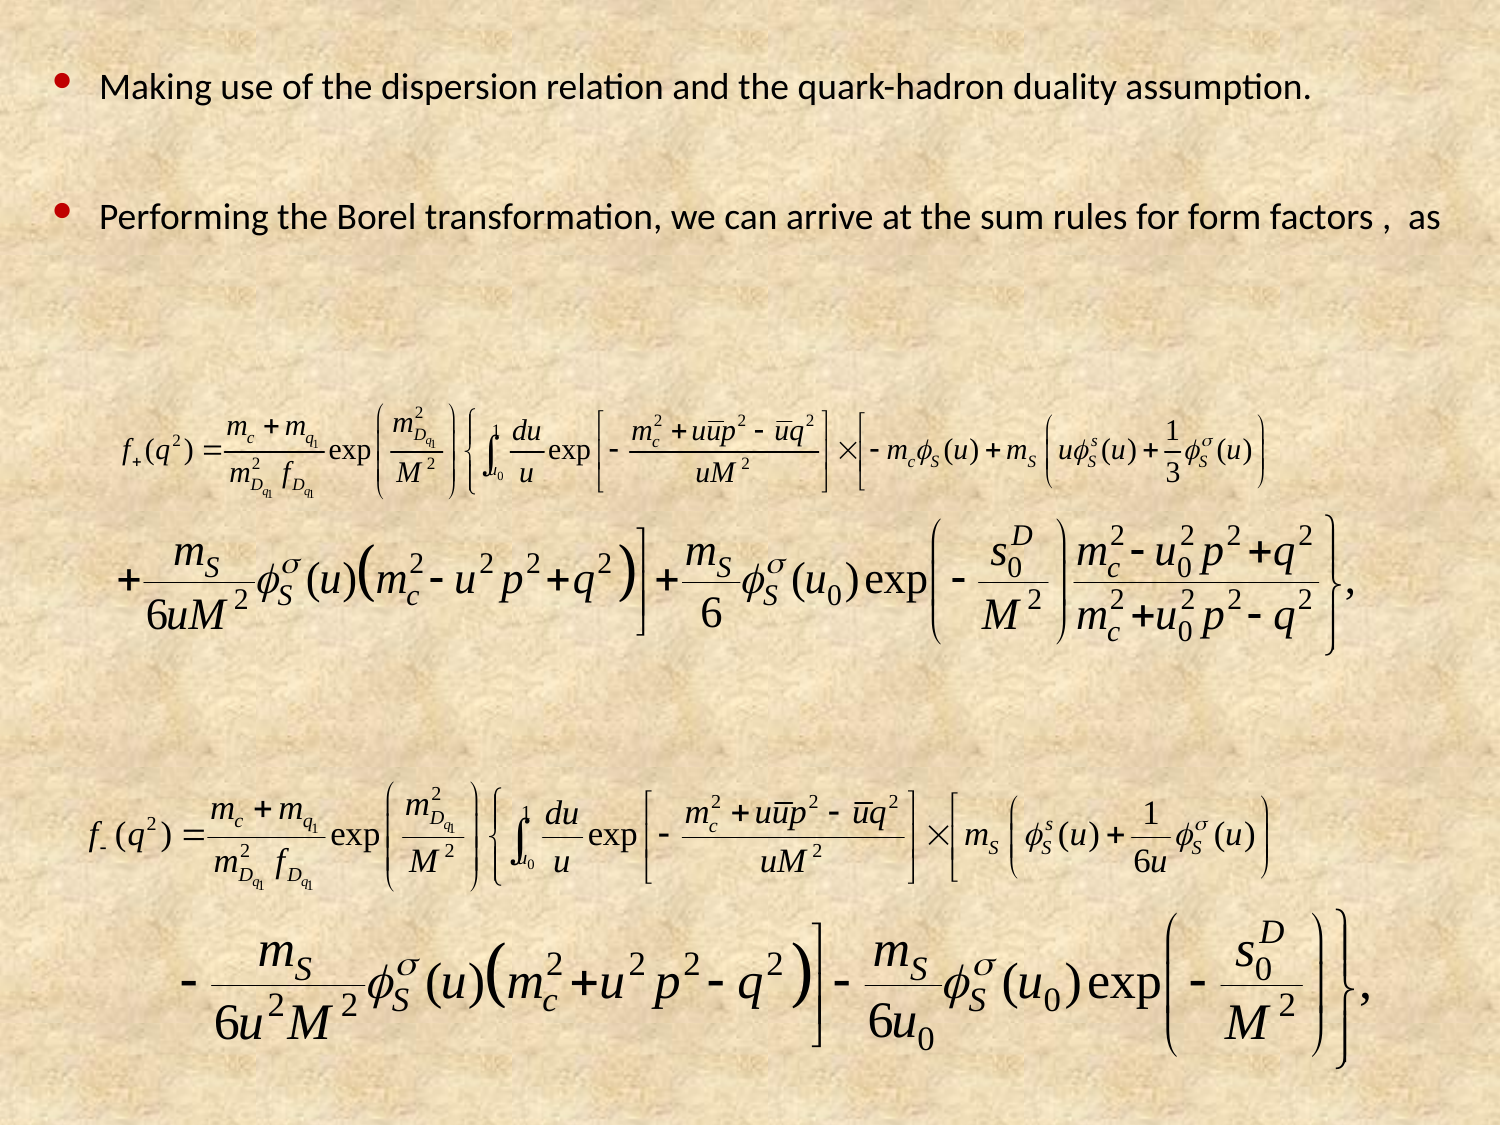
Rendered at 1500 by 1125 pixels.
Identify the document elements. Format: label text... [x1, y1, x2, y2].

text_box Making use of the dispersion relation and the quark-hadron duality assumption. [37, 54, 1471, 115]
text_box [111, 396, 1362, 663]
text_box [76, 774, 1378, 1078]
picture [0, 0, 1500, 1125]
